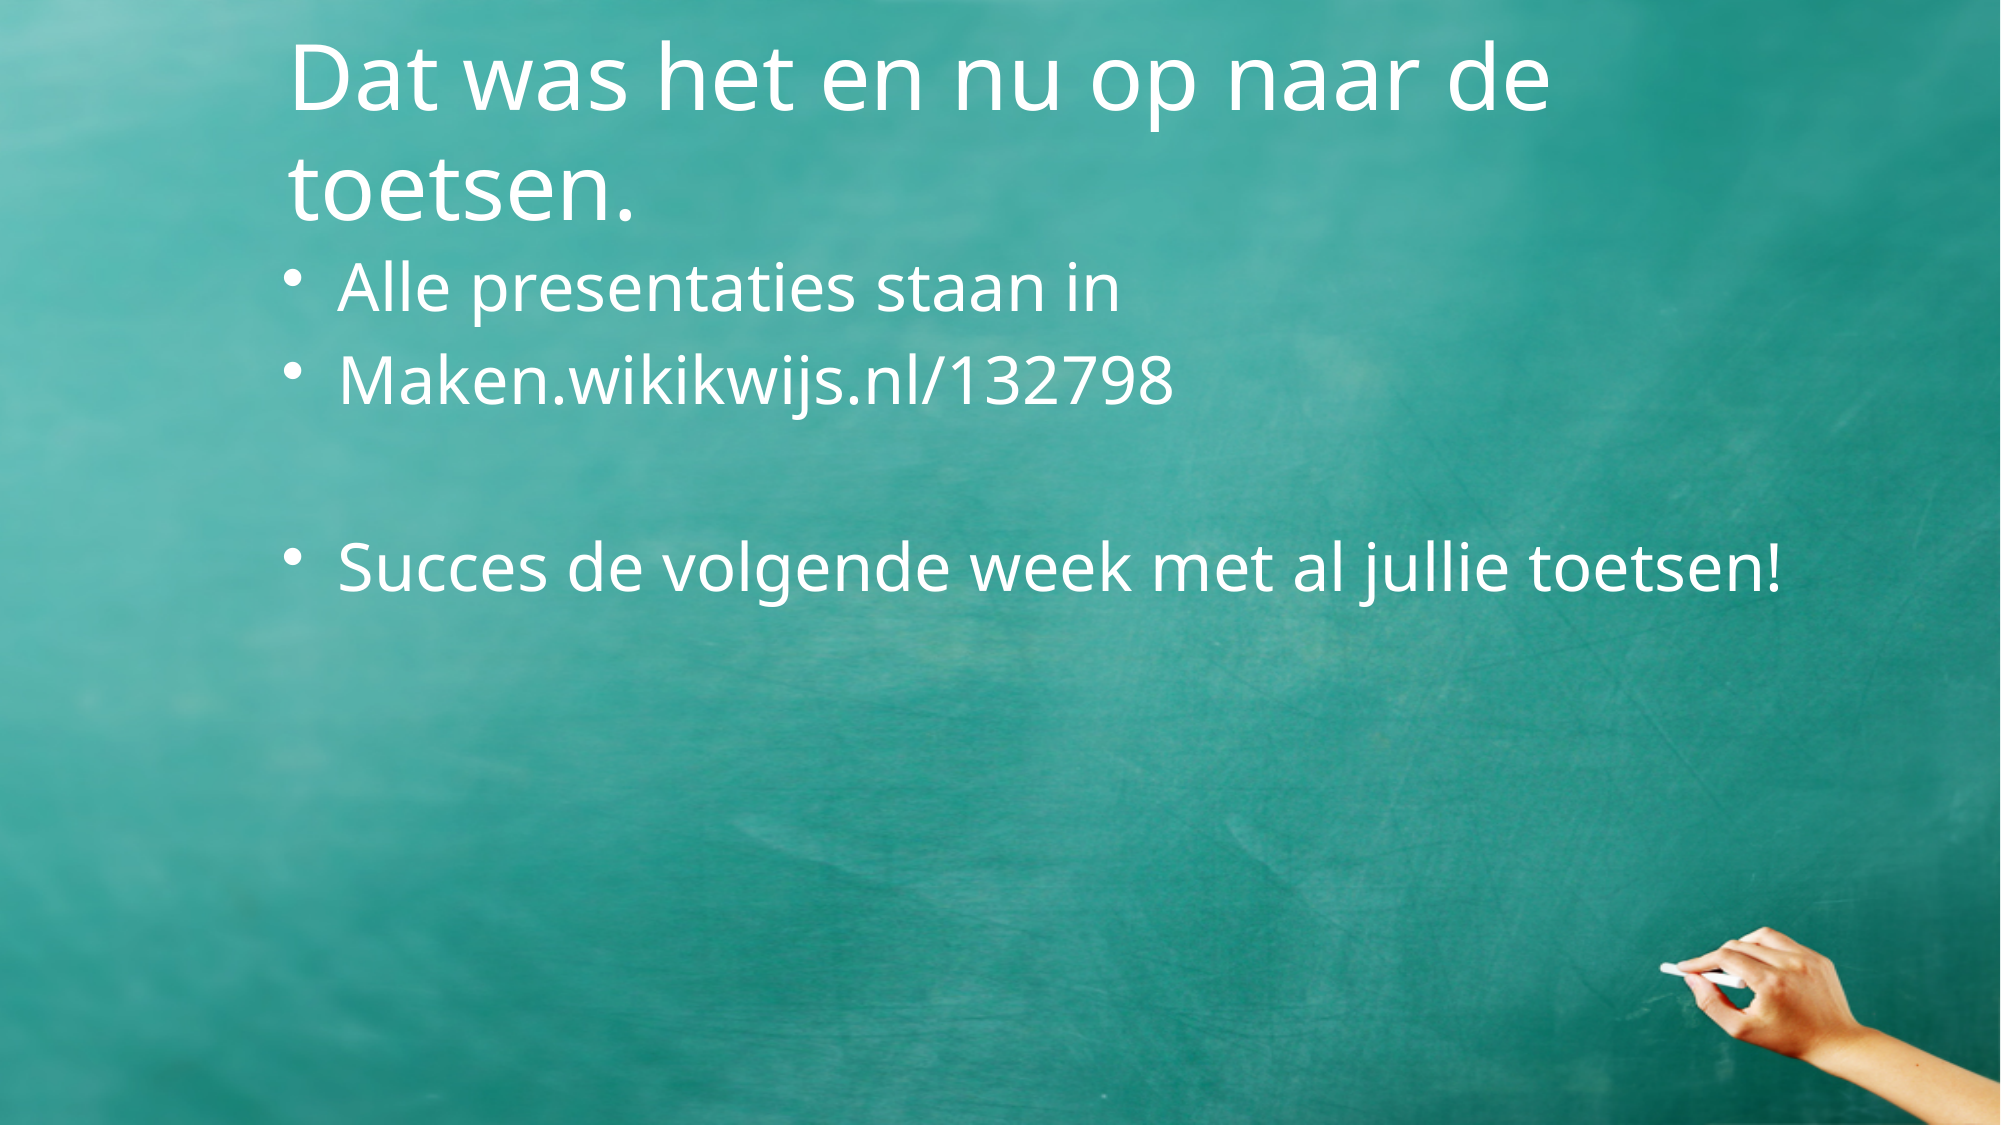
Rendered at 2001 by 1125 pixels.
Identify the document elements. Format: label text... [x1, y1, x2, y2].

list Alle presentaties staan in Maken.wikikwijs.nl/132798 Succes de volgende week met al jullie toetsen! [266, 237, 1867, 938]
picture [0, 0, 2001, 1125]
title Dat was het en nu op naar de toetsen. [272, 70, 1861, 188]
